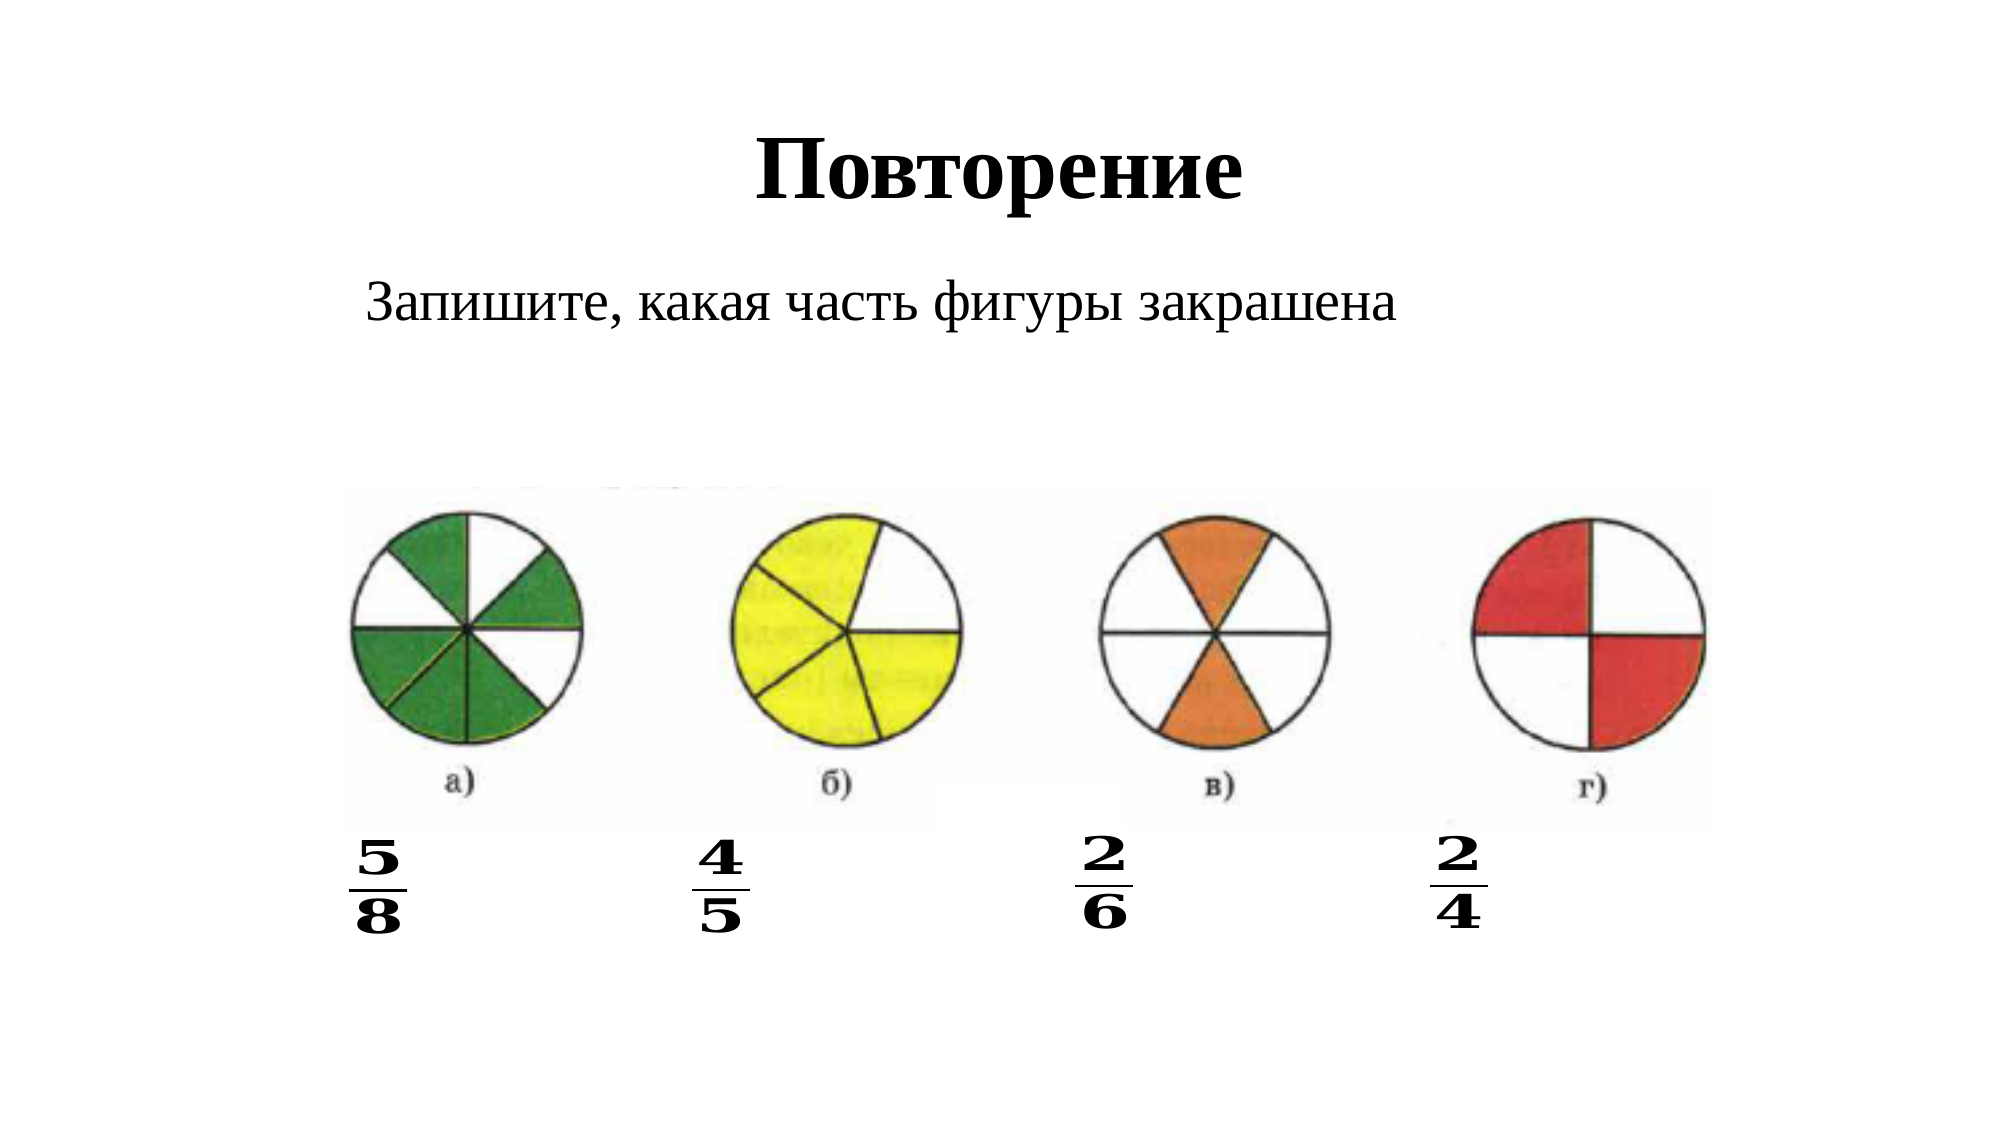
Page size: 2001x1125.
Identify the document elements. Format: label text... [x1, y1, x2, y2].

title Повторение [137, 59, 1863, 278]
picture [344, 487, 1715, 831]
list Запишите, какая часть фигуры закрашена [350, 262, 1688, 445]
